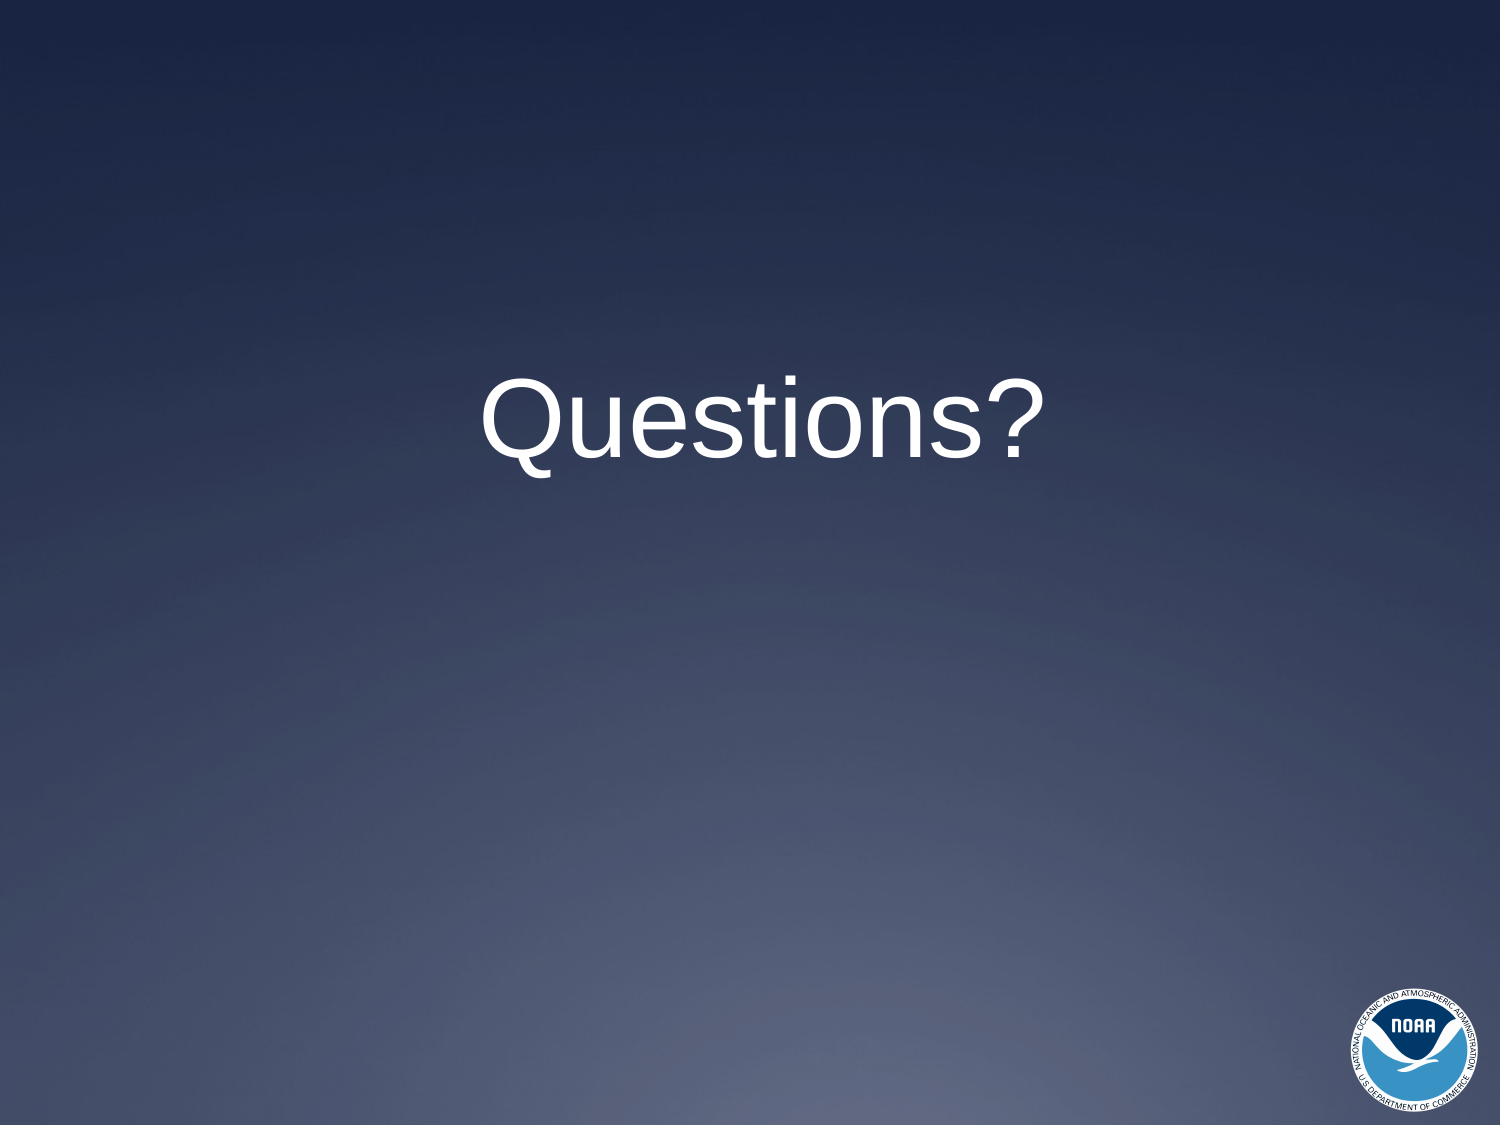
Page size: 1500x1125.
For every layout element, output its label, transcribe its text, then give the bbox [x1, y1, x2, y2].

picture [1350, 987, 1479, 1113]
title Questions? [62, 337, 1463, 468]
